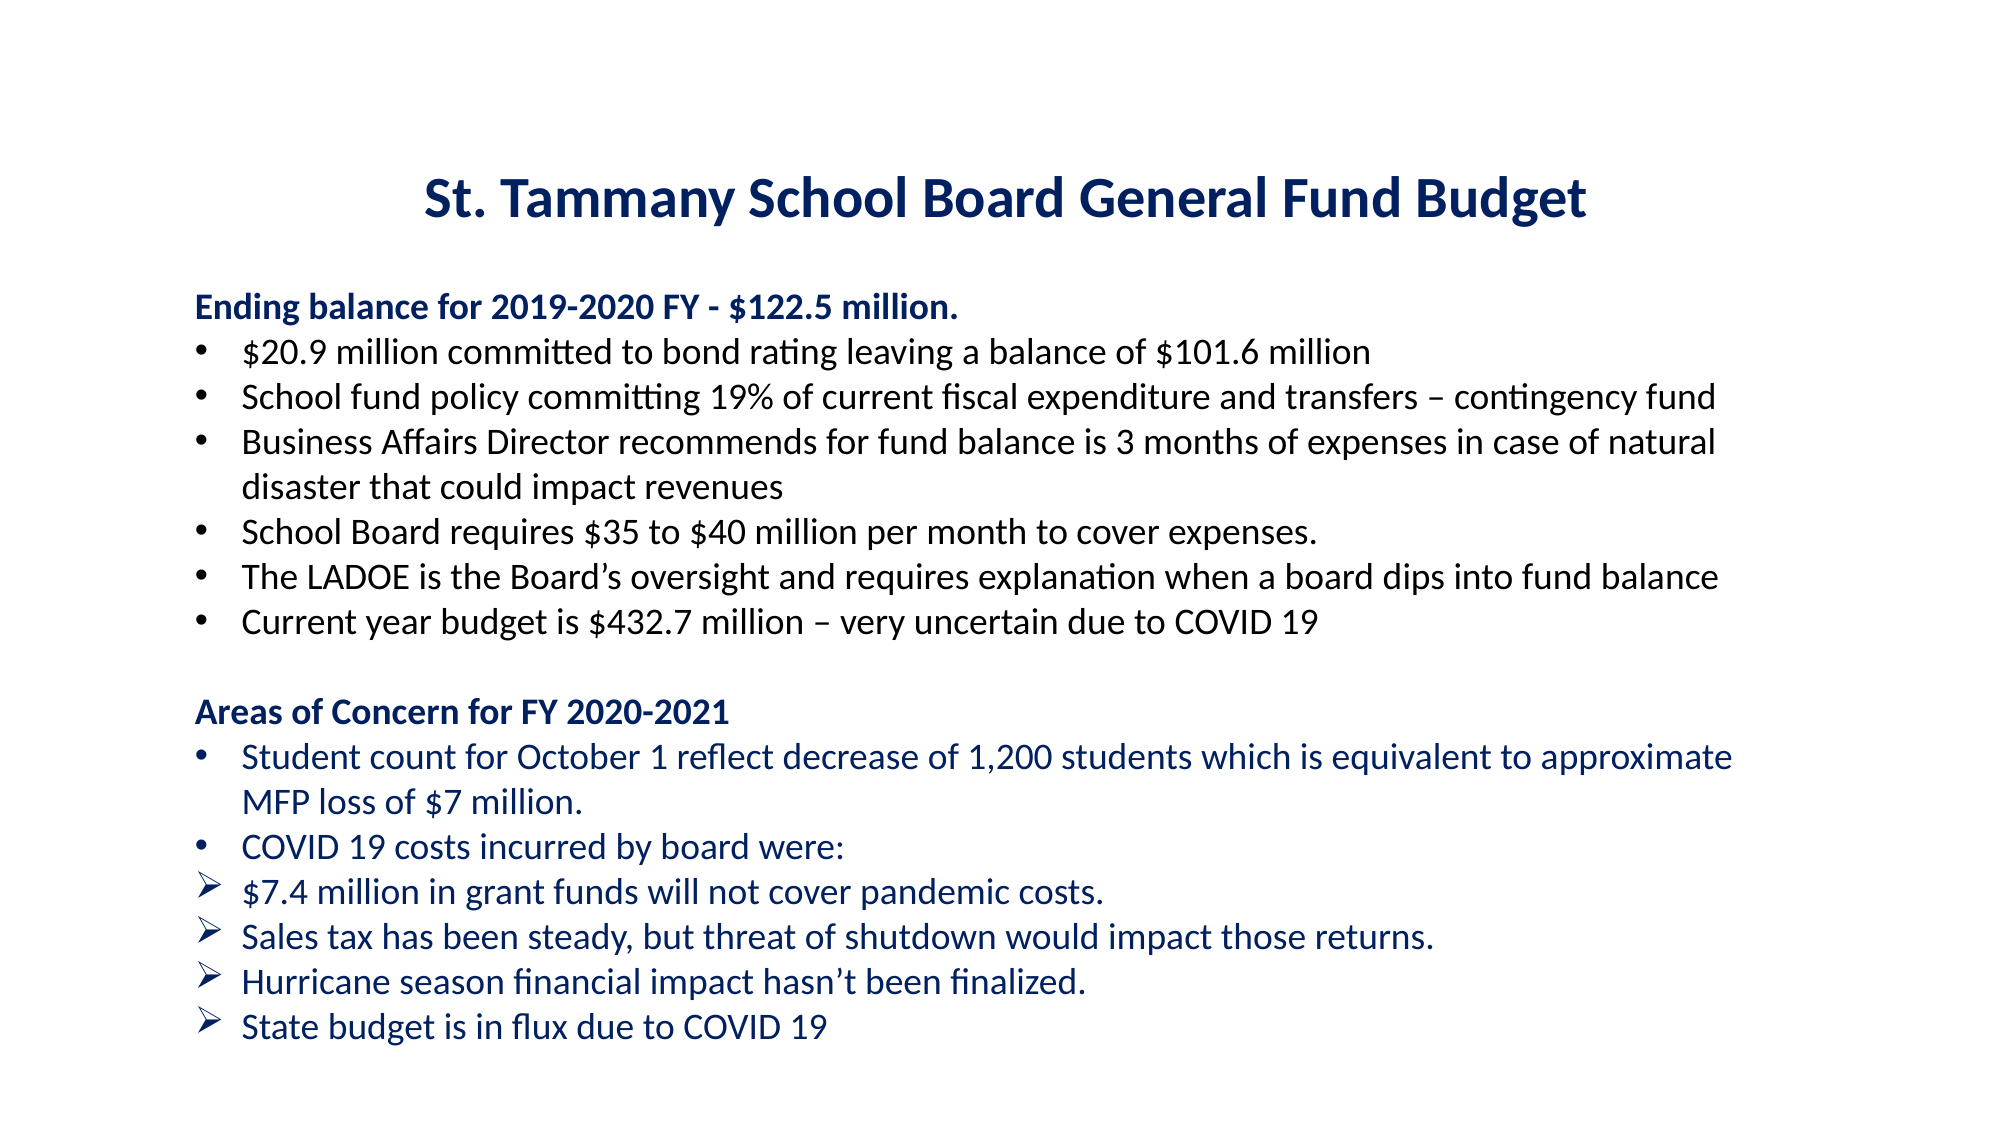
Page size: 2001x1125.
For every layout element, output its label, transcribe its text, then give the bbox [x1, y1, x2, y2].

text_box Ending balance for 2019-2020 FY - $122.5 million. $20.9 million committed to bond rating leaving a balance of $101.6 million School fund policy committing 19% of current fiscal expenditure and transfers – contingency fund Business Affairs Director recommends for fund balance is 3 months of expenses in case of natural disaster that could impact revenues School Board requires $35 to $40 million per month to cover expenses. The LADOE is the Board’s oversight and requires explanation when a board dips into fund balance Current year budget is $432.7 million – very uncertain due to COVID 19 Areas of Concern for FY 2020-2021 Student count for October 1 reflect decrease of 1,200 students which is equivalent to approximate MFP loss of $7 million. COVID 19 costs incurred by board were: $7.4 million in grant funds will not cover pandemic costs. Sales tax has been steady, but threat of shutdown would impact those returns. Hurricane season financial impact hasn’t been finalized. State budget is in flux due to COVID 19 [180, 274, 1820, 1055]
text_box St. Tammany School Board General Fund Budget [236, 151, 1775, 274]
